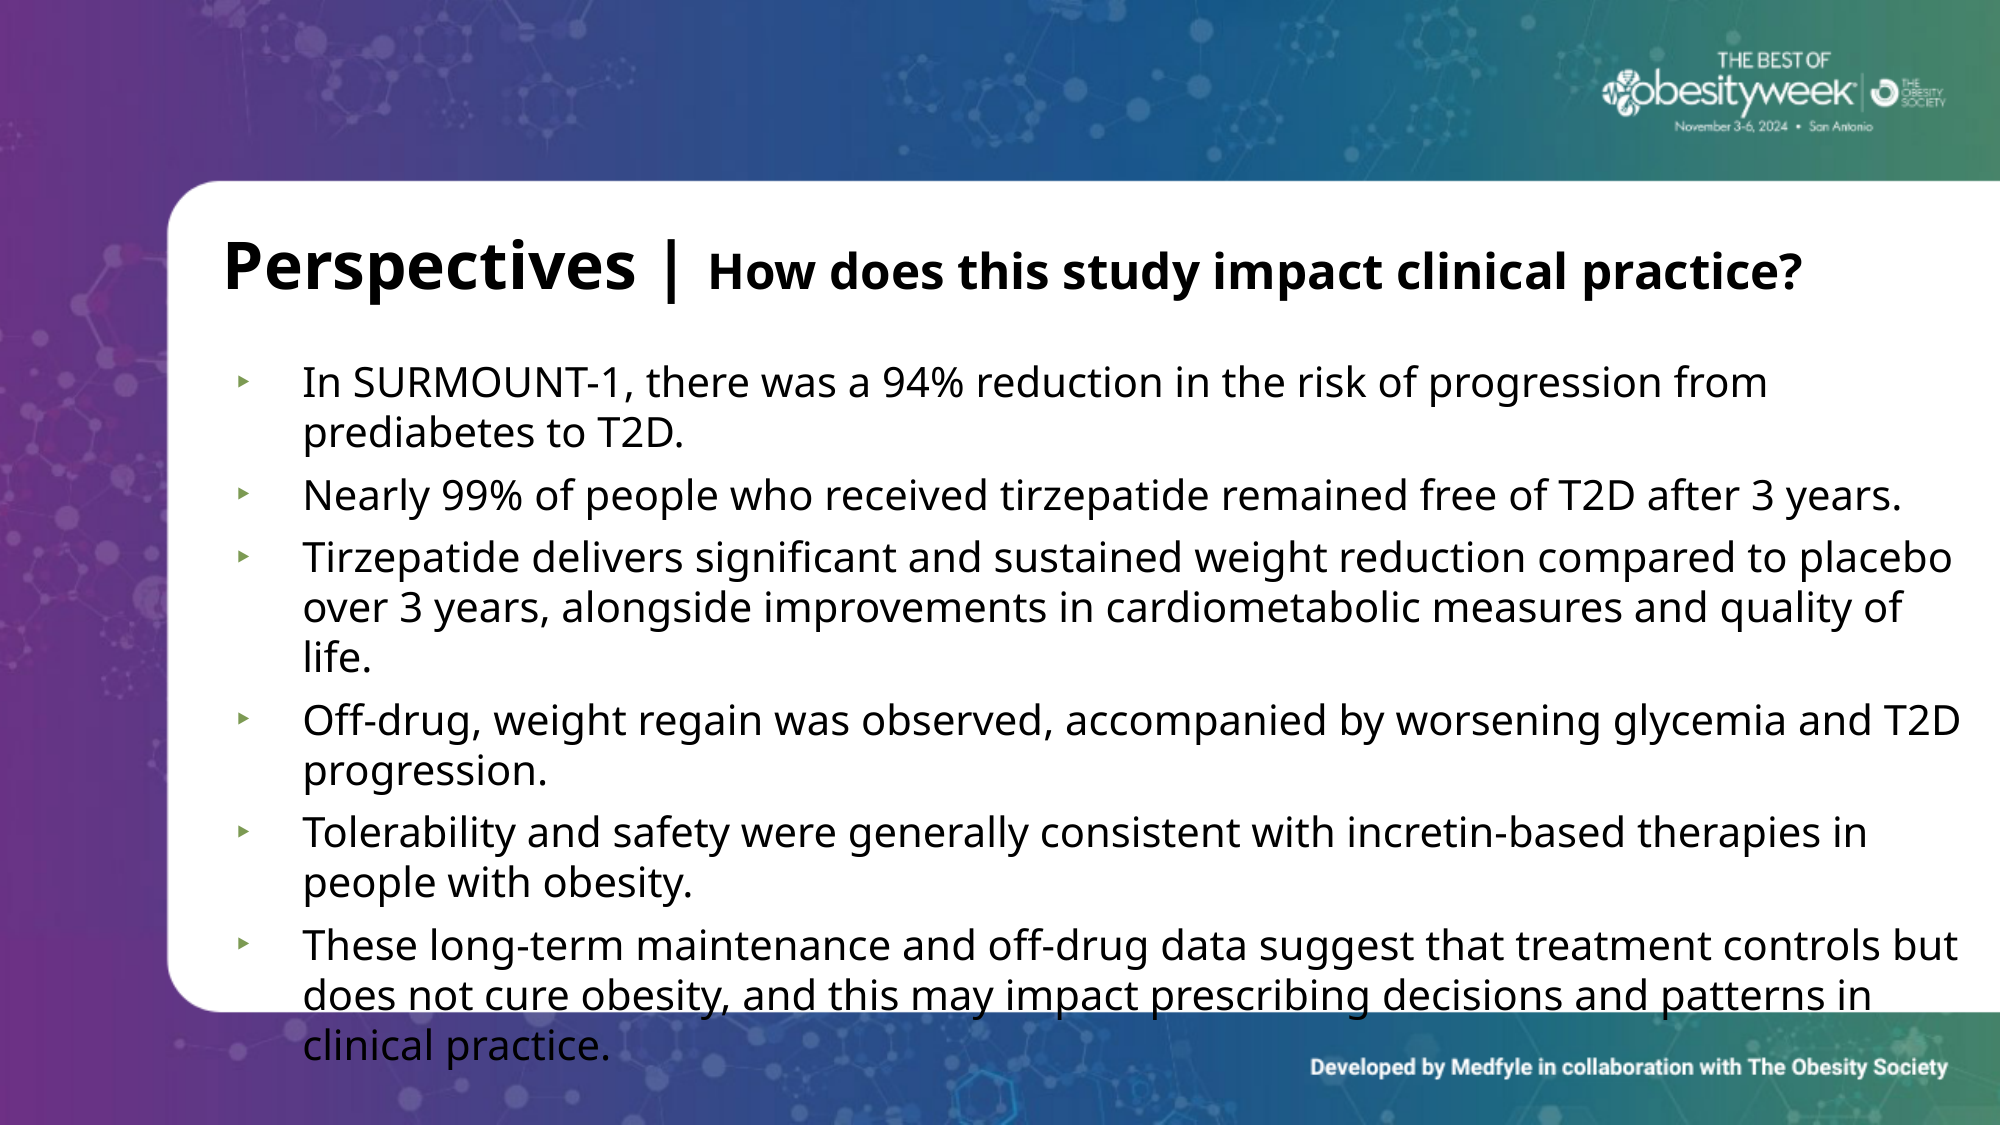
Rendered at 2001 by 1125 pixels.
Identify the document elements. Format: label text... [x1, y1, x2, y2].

title Perspectives | How does this study impact clinical practice? [207, 211, 2000, 326]
list In SURMOUNT-1, there was a 94% reduction in the risk of progression from prediabetes to T2D. Nearly 99% of people who received tirzepatide remained free of T2D after 3 years. Tirzepatide delivers significant and sustained weight reduction compared to placebo over 3 years, alongside improvements in cardiometabolic measures and quality of life. Off-drug, weight regain was observed, accompanied by worsening glycemia and T2D progression. Tolerability and safety were generally consistent with incretin-based therapies in people with obesity. These long-term maintenance and off-drug data suggest that treatment controls but does not cure obesity, and this may impact prescribing decisions and patterns in clinical practice. [212, 348, 1982, 980]
picture [0, 0, 2000, 1125]
